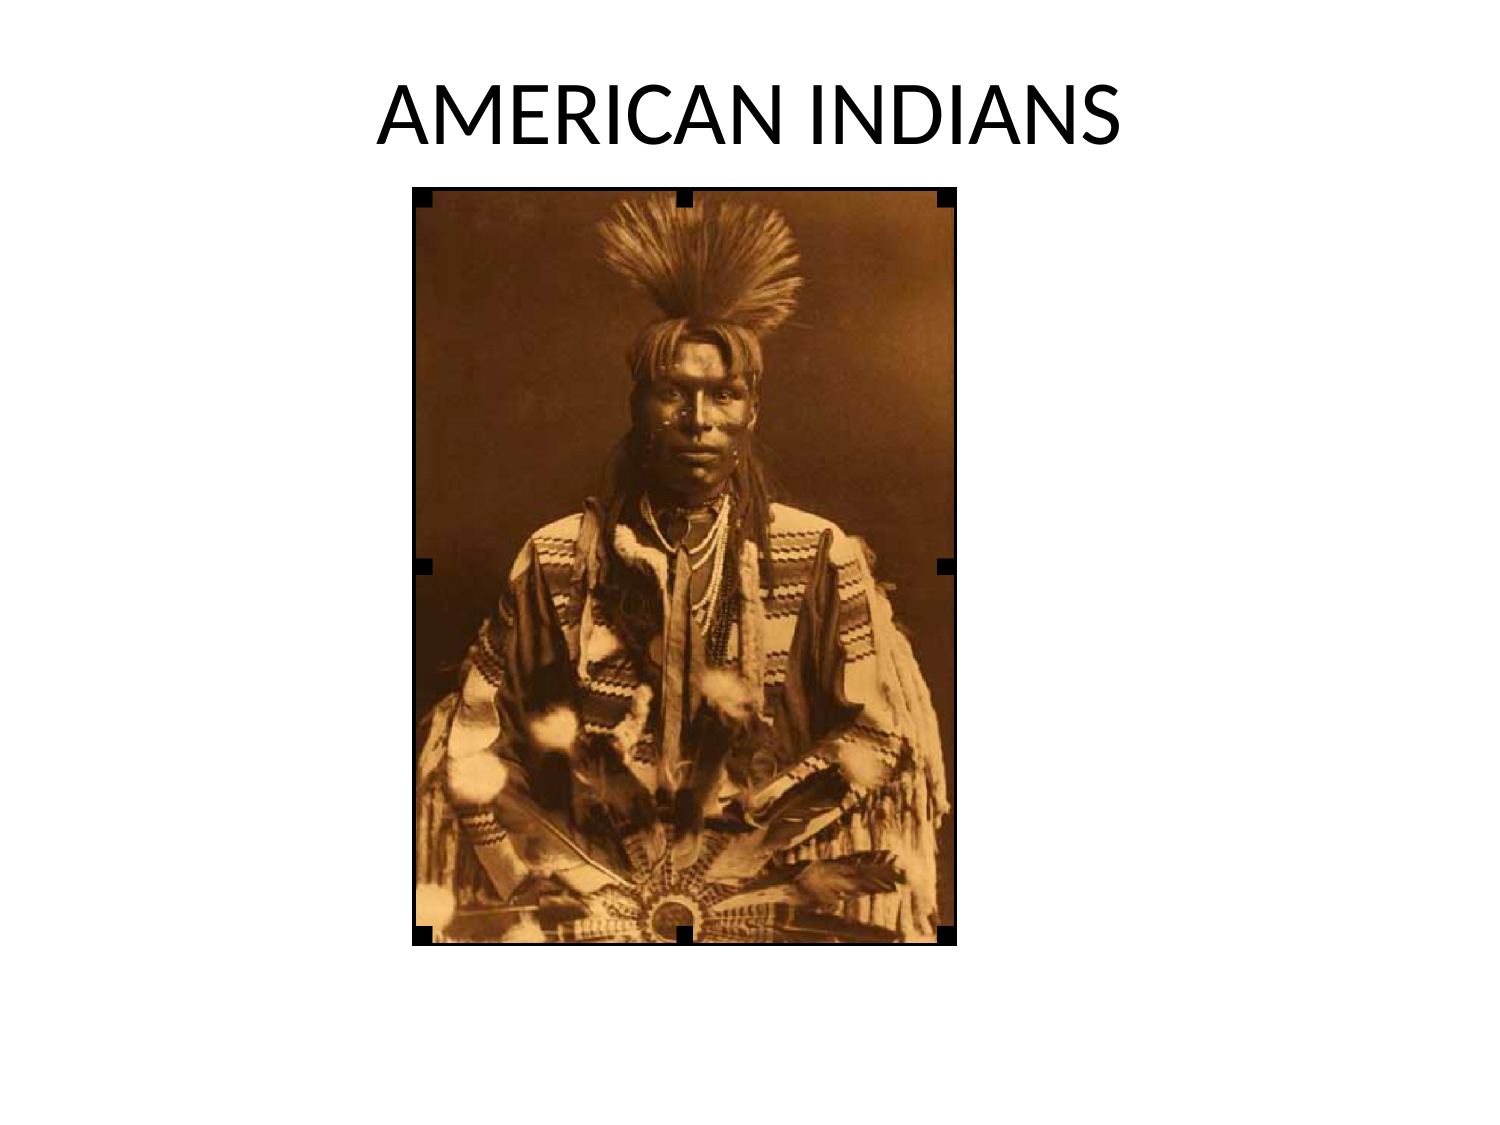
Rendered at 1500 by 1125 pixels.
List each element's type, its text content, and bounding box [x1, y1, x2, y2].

title AMERICAN INDIANS [75, 45, 1425, 233]
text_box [412, 187, 957, 946]
